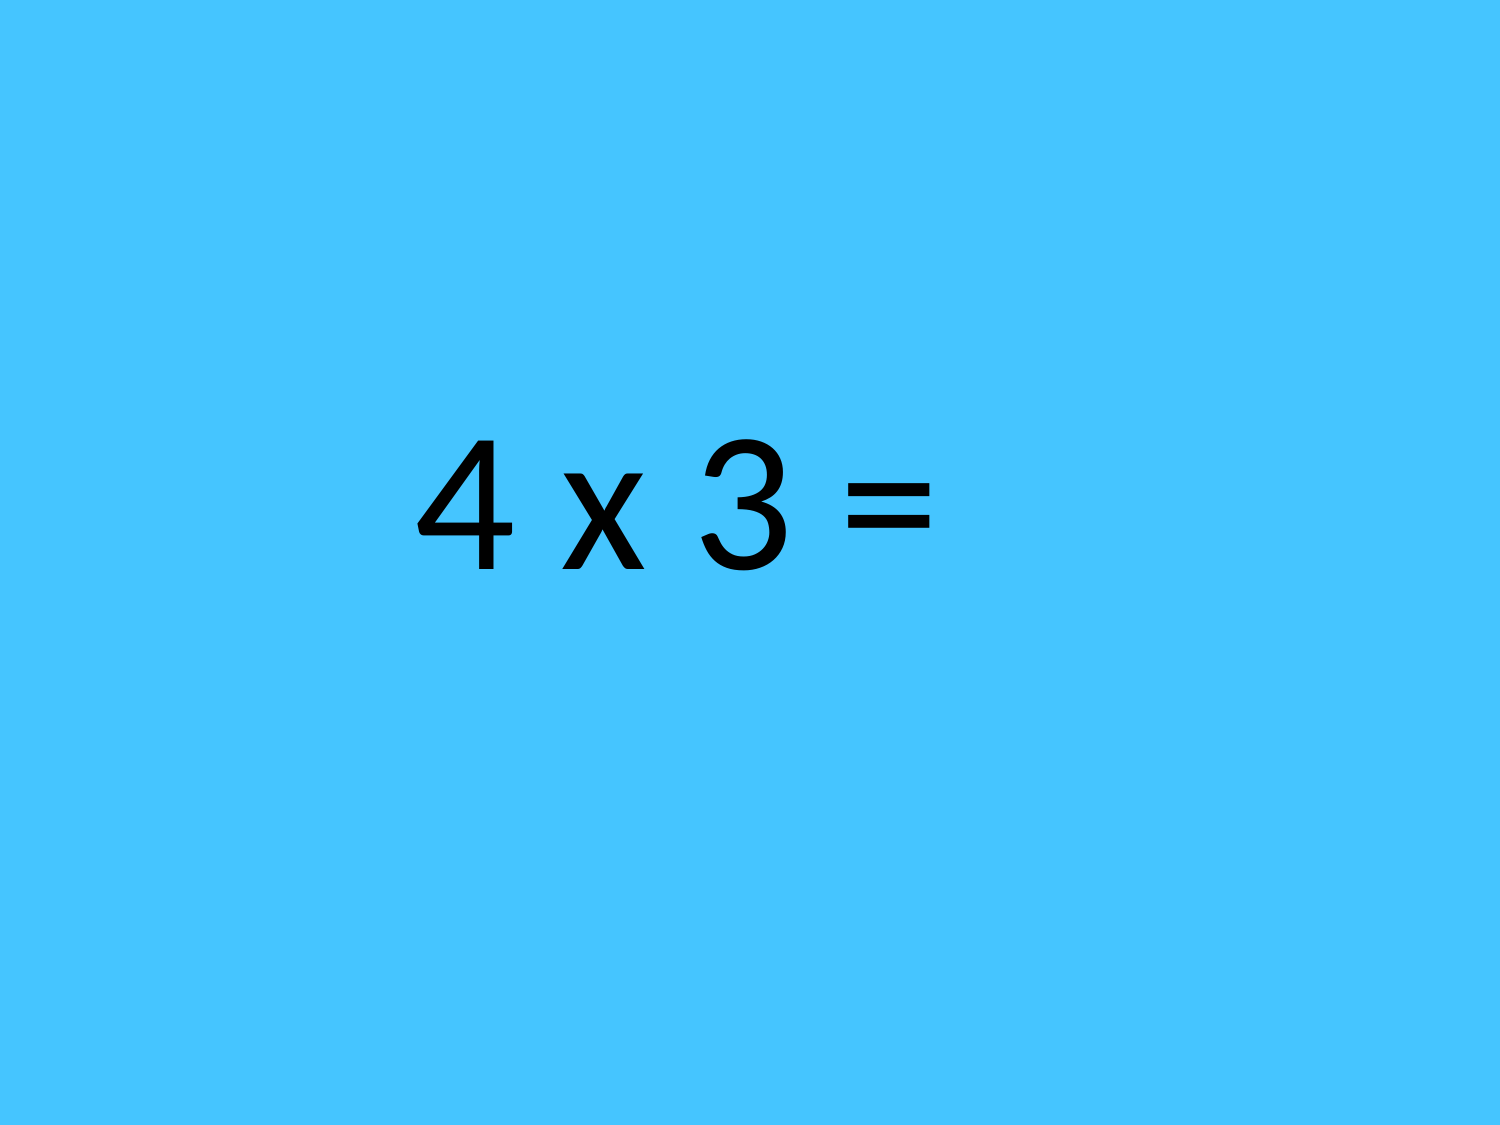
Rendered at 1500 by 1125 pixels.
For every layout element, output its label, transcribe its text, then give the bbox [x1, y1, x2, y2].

text_box 4 x 3 = [399, 362, 1063, 618]
